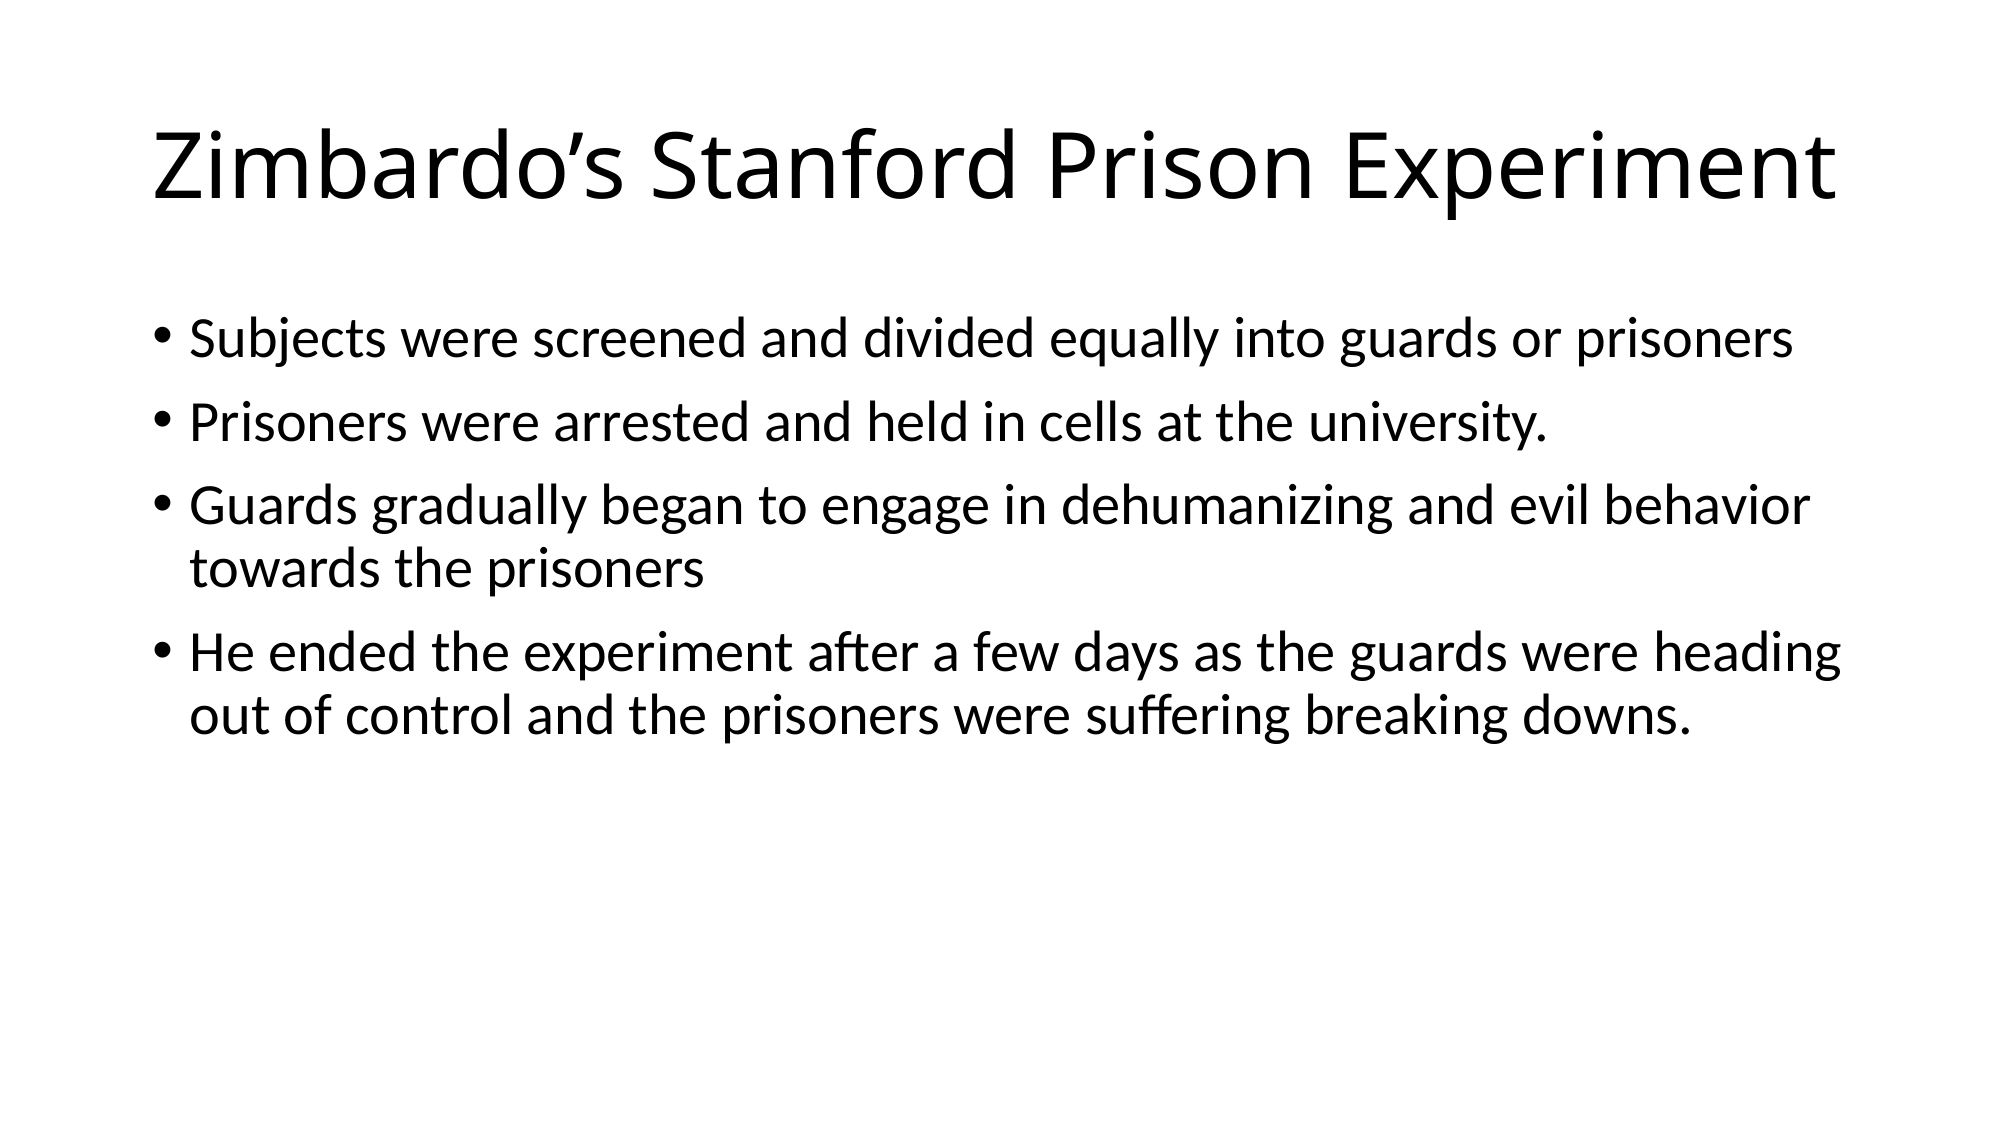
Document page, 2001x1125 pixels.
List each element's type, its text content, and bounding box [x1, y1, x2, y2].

list Subjects were screened and divided equally into guards or prisoners Prisoners were arrested and held in cells at the university. Guards gradually began to engage in dehumanizing and evil behavior towards the prisoners He ended the experiment after a few days as the guards were heading out of control and the prisoners were suffering breaking downs. [137, 299, 1863, 1014]
title Zimbardo’s Stanford Prison Experiment [137, 59, 1863, 278]
